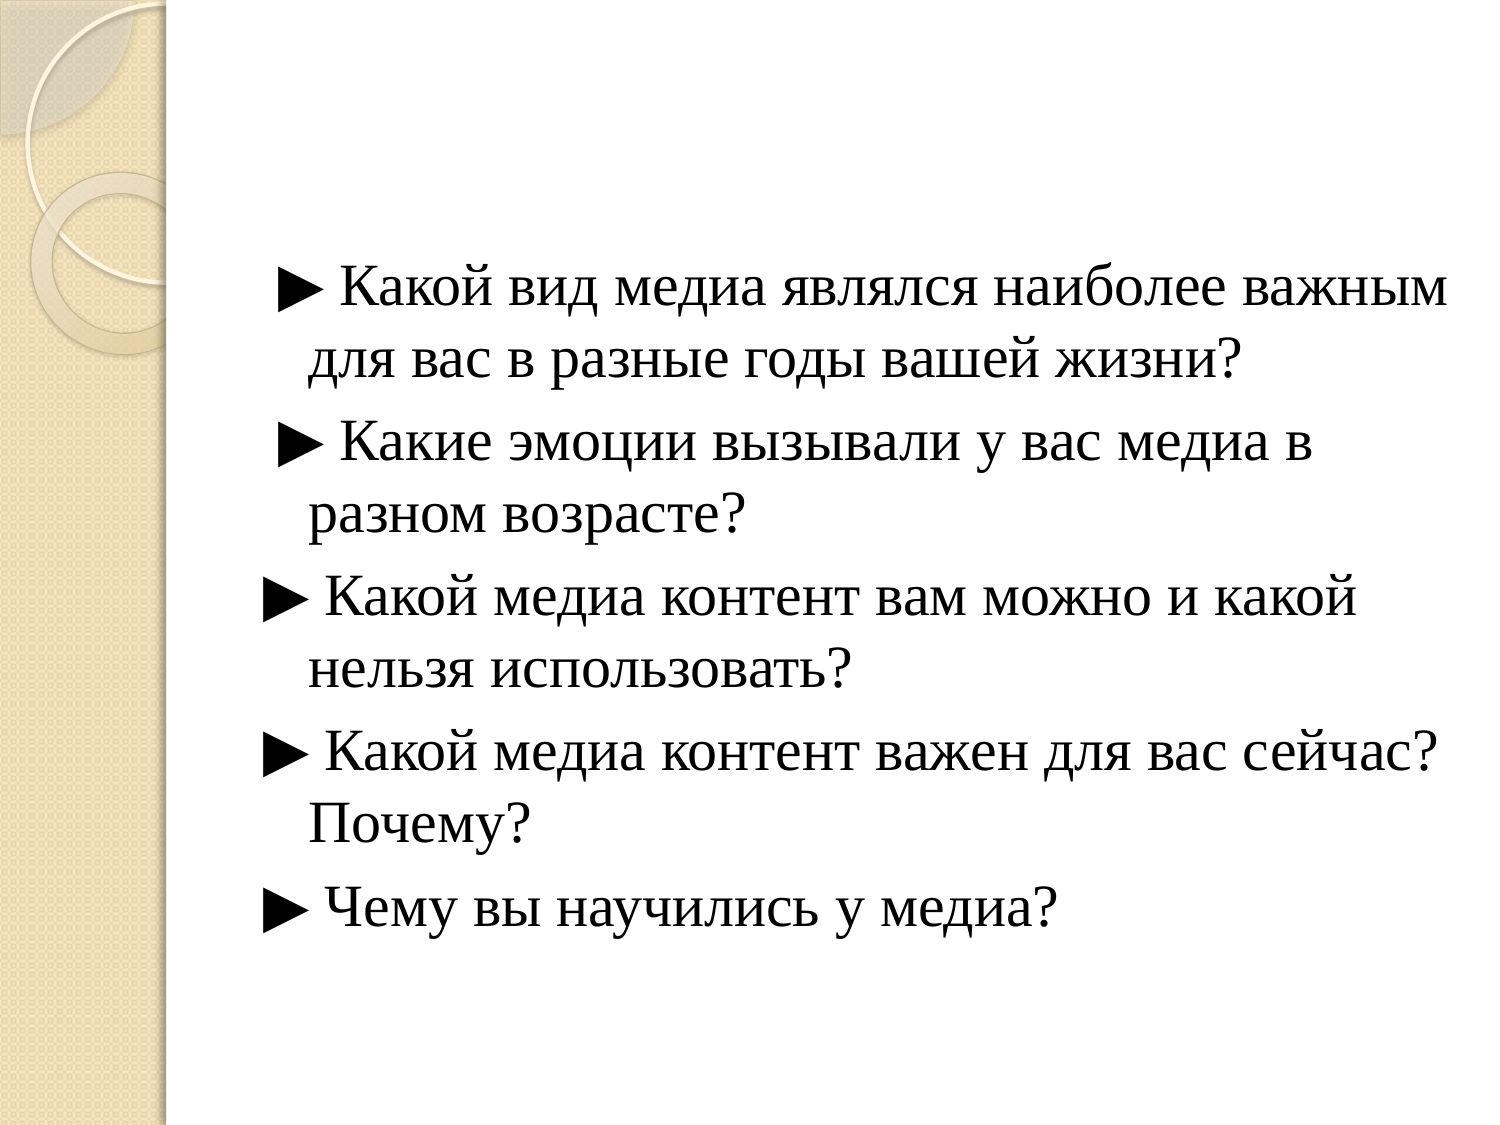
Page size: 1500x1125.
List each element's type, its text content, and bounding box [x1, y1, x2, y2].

list ▶ Какой вид медиа являлся наиболее важным для вас в разные годы вашей жизни? ▶ Какие эмоции вызывали у вас медиа в разном возрасте? ▶ Какой медиа контент вам можно и какой нельзя использовать? ▶ Какой медиа контент важен для вас сейчас? Почему? ▶ Чему вы научились у медиа? [235, 237, 1466, 1025]
